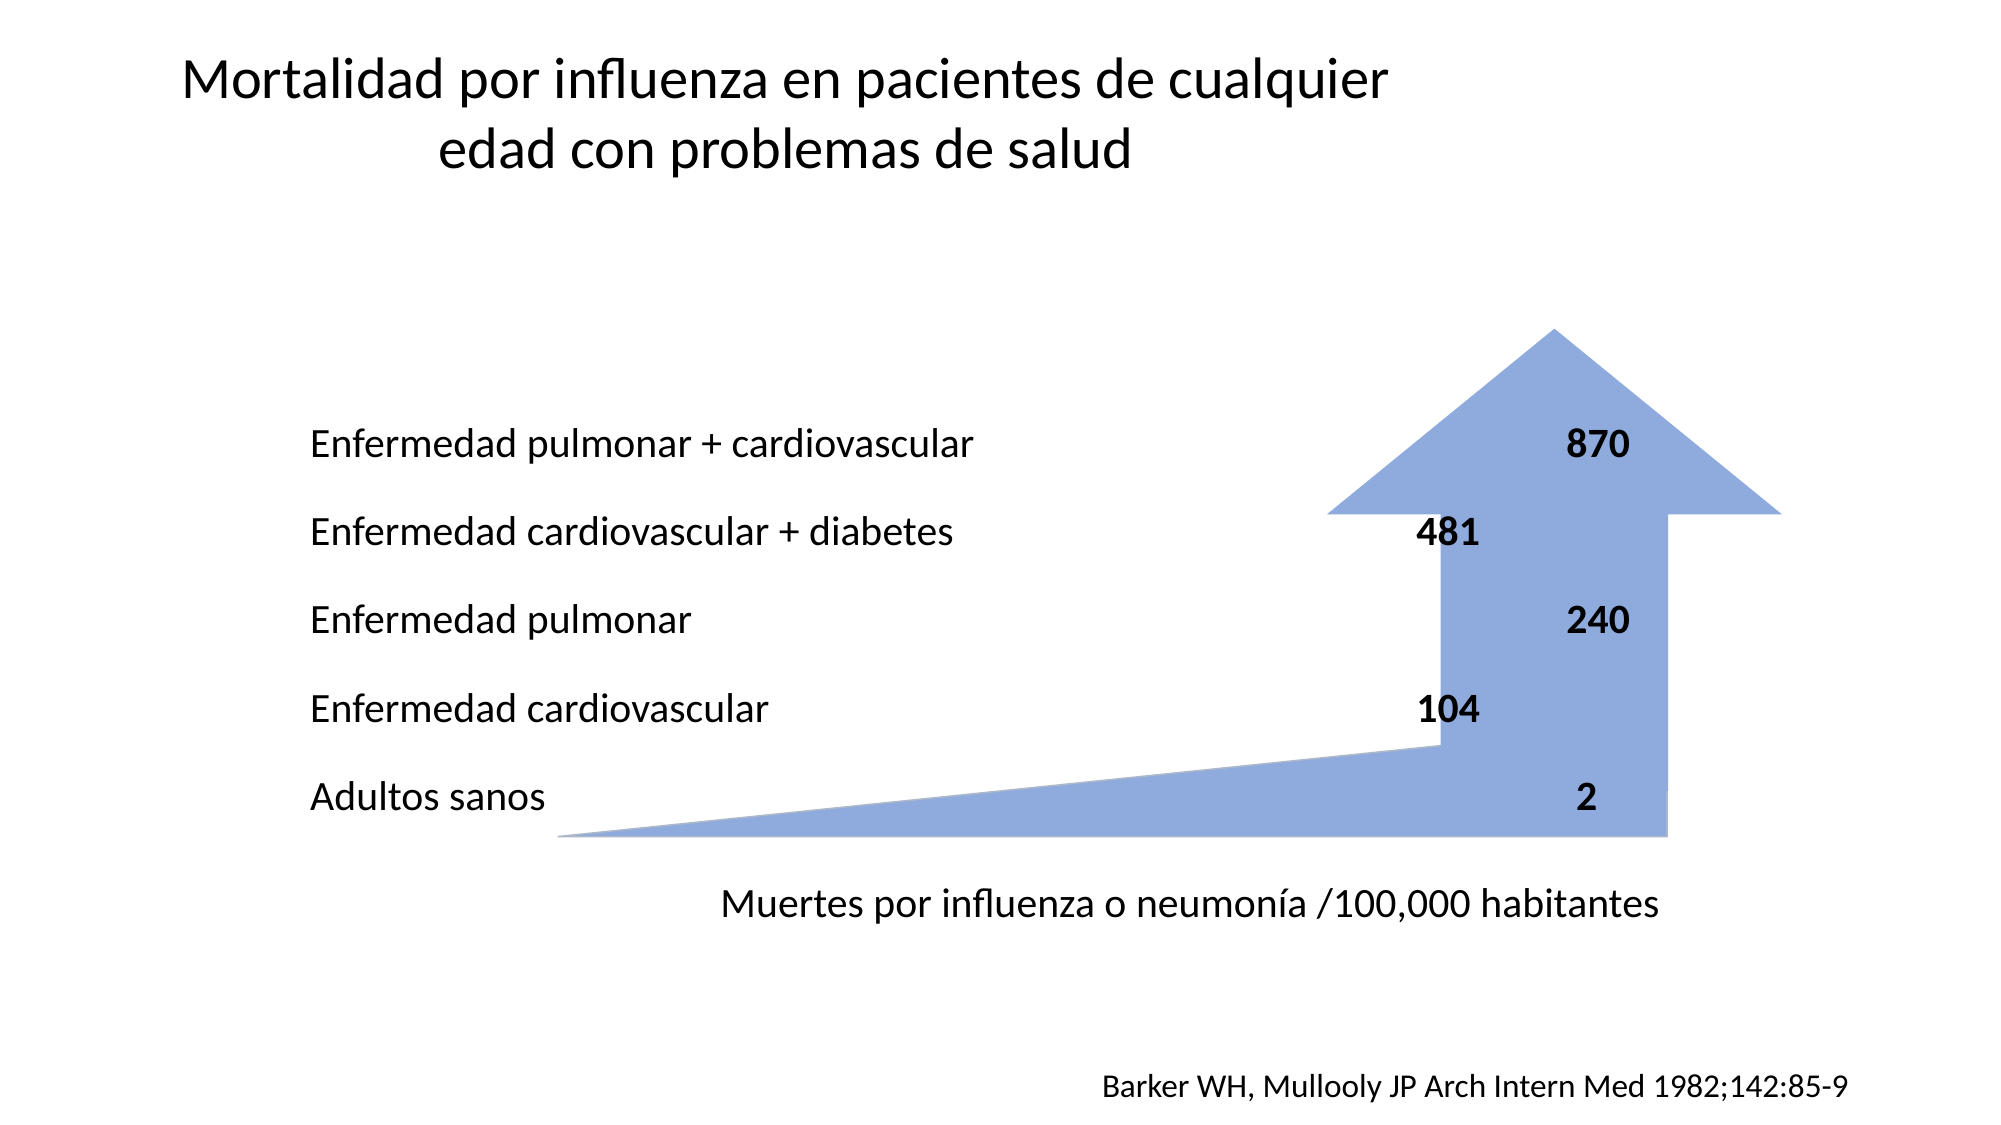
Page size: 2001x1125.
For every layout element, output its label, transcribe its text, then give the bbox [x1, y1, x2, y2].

text_box Barker WH, Mullooly JP Arch Intern Med 1982;142:85-9 [1086, 1056, 1865, 1112]
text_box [295, 328, 2000, 934]
text_box Mortalidad por influenza en pacientes de cualquier edad con problemas de salud [111, 32, 1461, 220]
